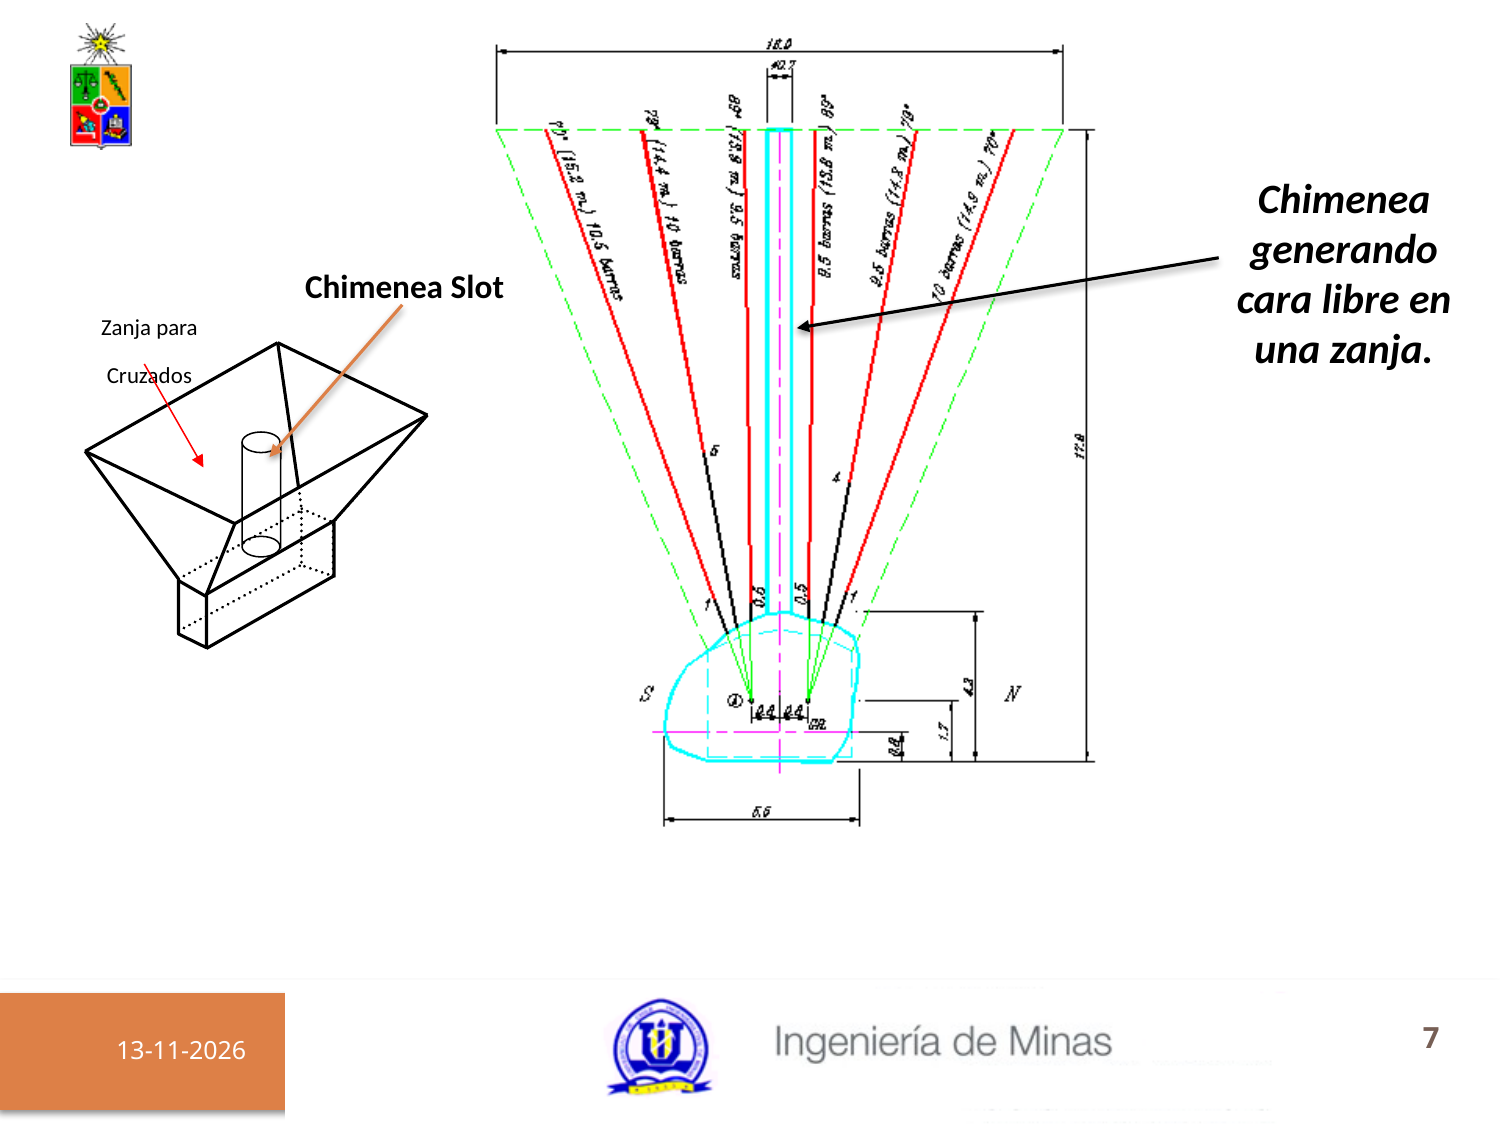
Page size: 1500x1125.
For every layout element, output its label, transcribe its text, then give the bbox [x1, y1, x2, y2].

text_box Chimenea generando cara libre en una zanja. [1206, 164, 1482, 239]
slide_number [12, 995, 279, 1108]
text_box [1130, 256, 1219, 275]
picture [456, 23, 1125, 841]
picture [69, 23, 132, 151]
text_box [69, 257, 529, 649]
picture [285, 980, 1500, 1125]
